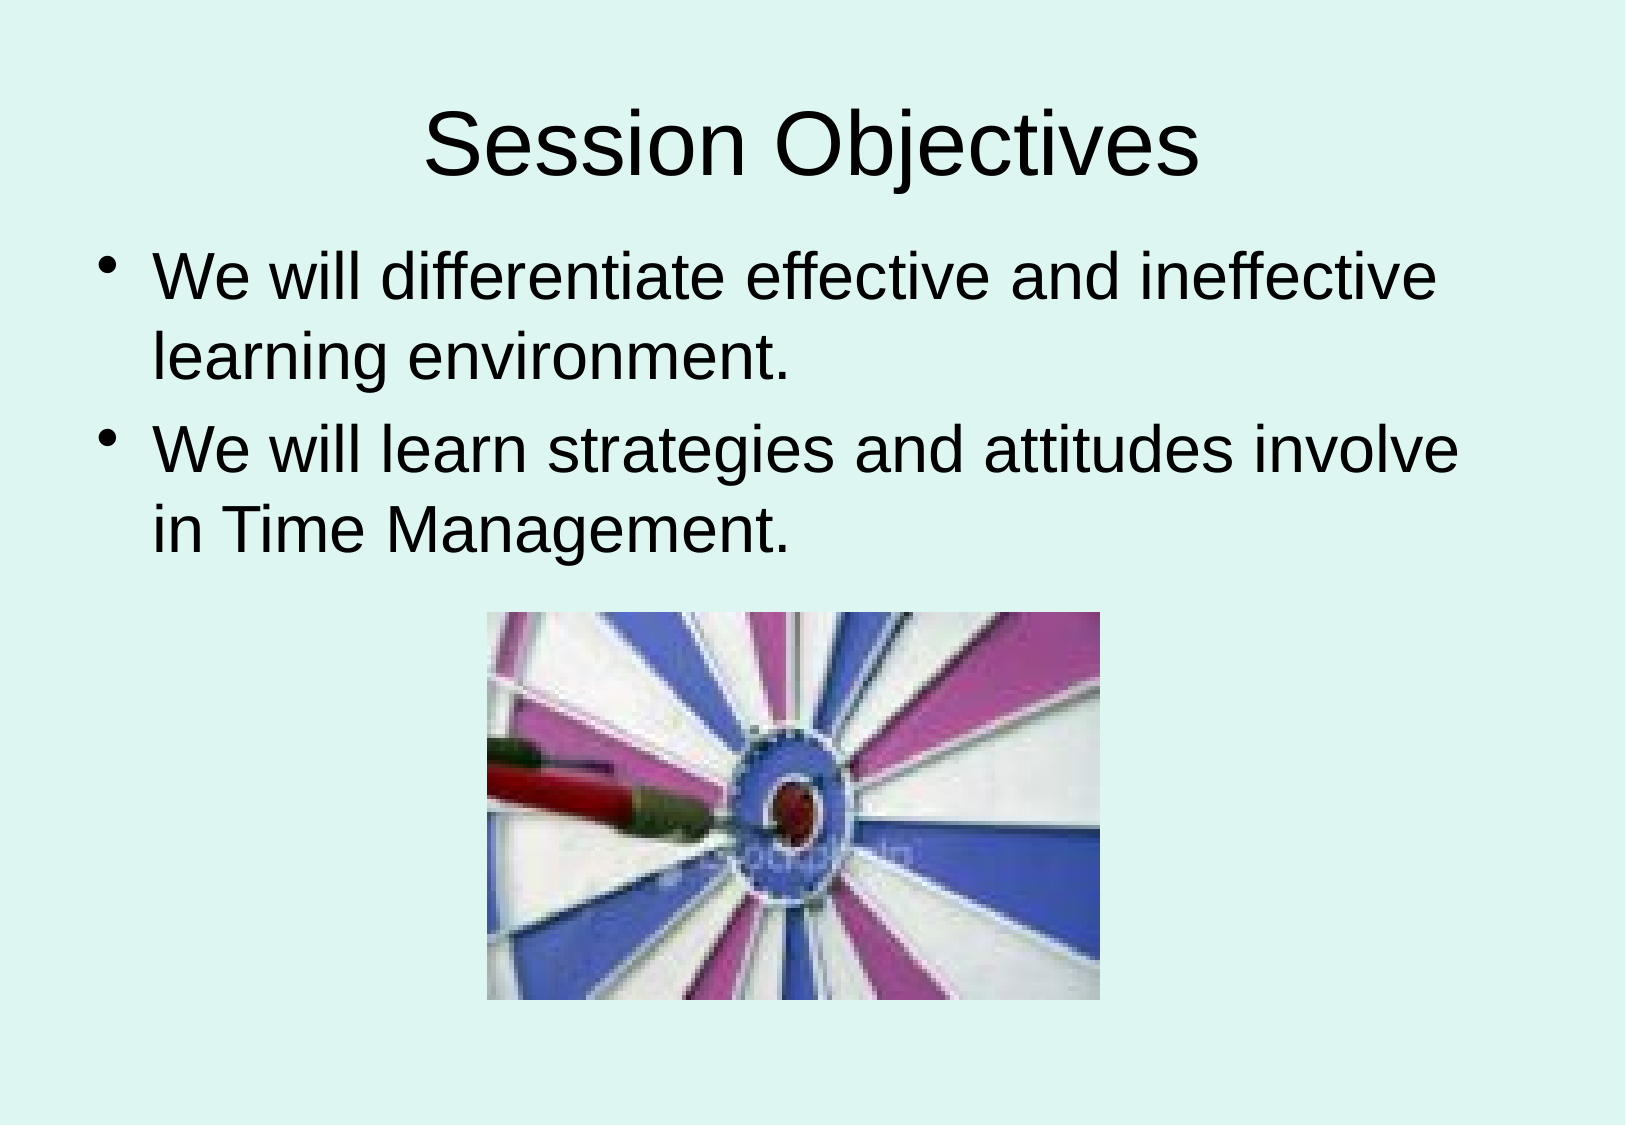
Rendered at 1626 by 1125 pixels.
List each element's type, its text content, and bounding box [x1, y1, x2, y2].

list We will differentiate effective and ineffective learning environment. We will learn strategies and attitudes involve in Time Management. [81, 224, 1544, 1038]
picture [487, 612, 1101, 1001]
title Session Objectives [81, 45, 1544, 224]
